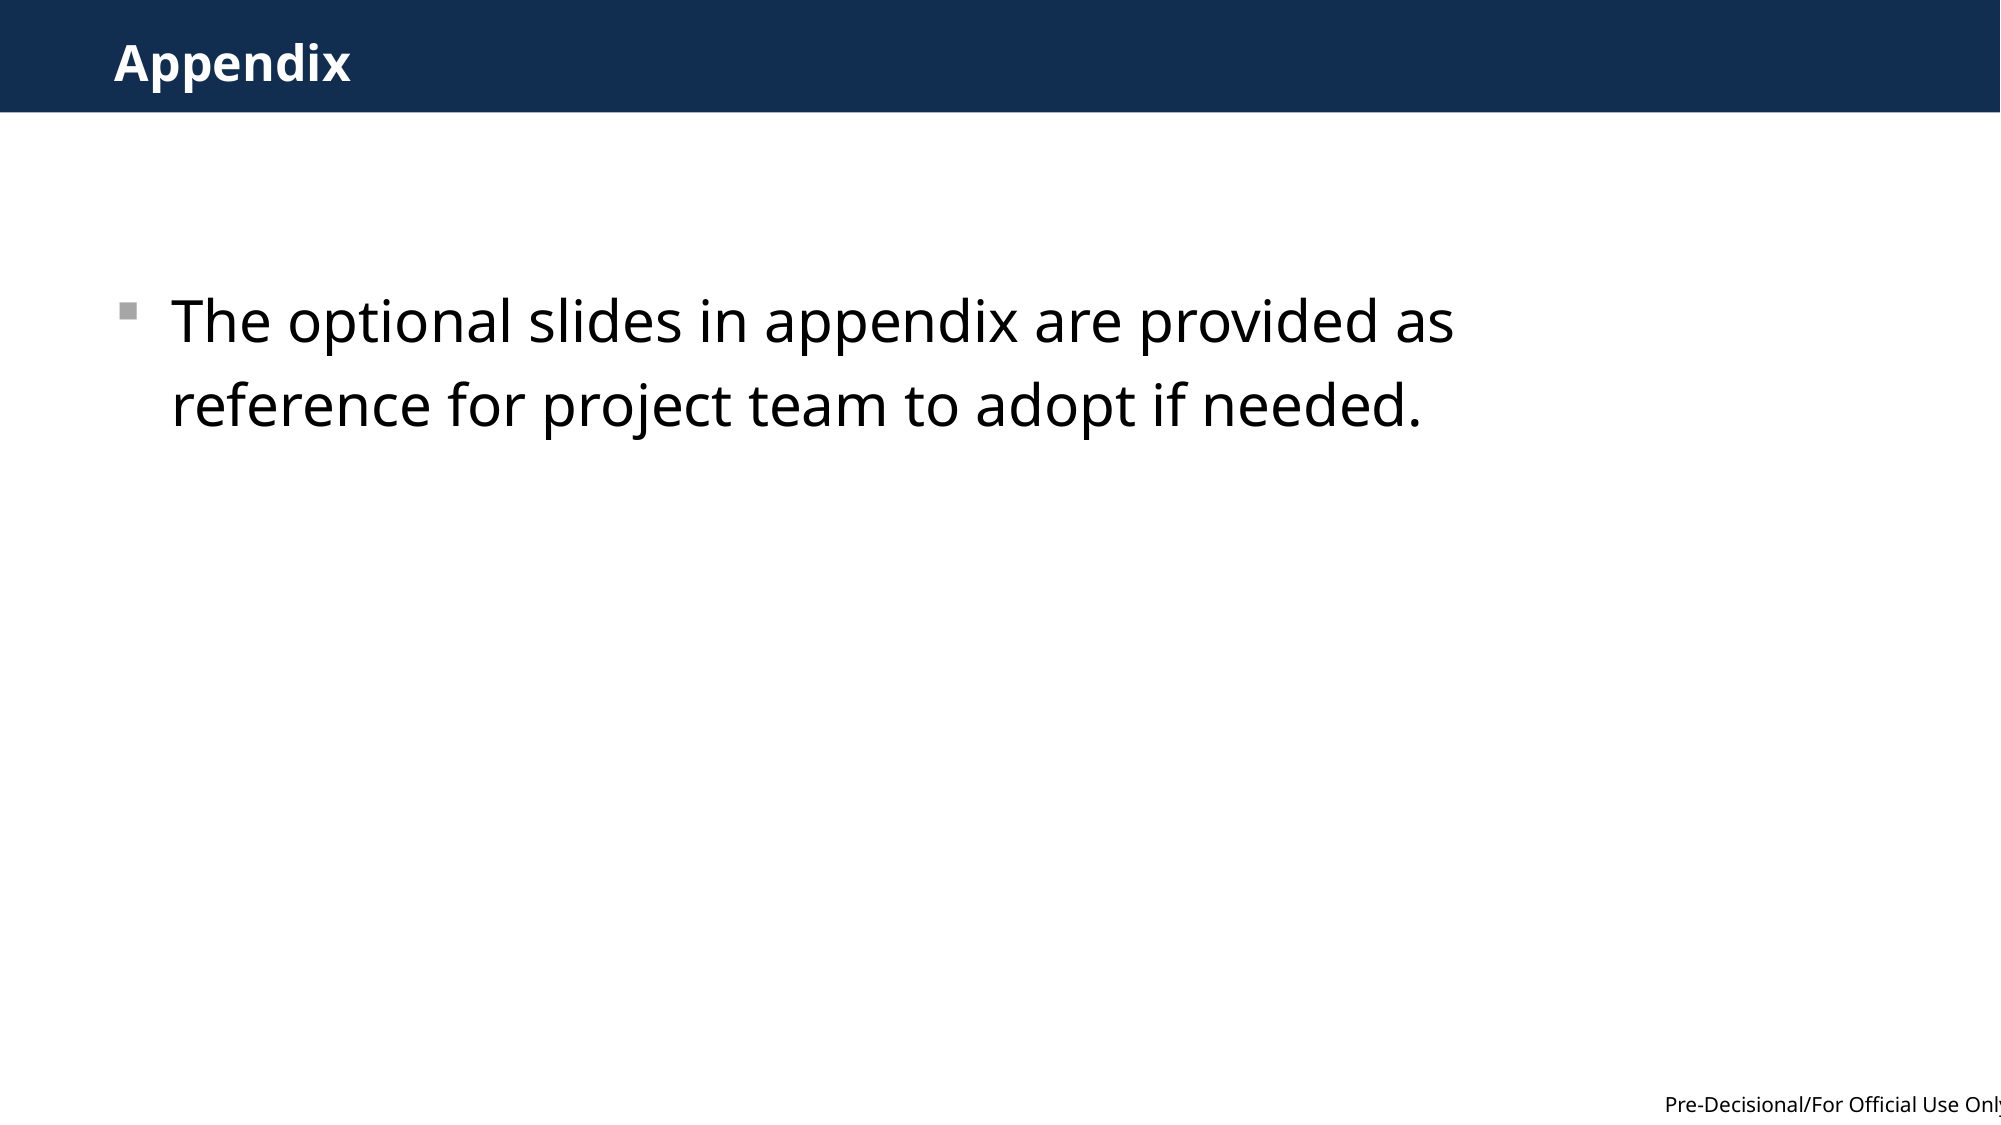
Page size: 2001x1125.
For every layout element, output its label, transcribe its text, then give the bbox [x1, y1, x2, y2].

title Appendix [99, 29, 998, 93]
list The optional slides in appendix are provided as reference for project team to adopt if needed. [99, 262, 1688, 863]
